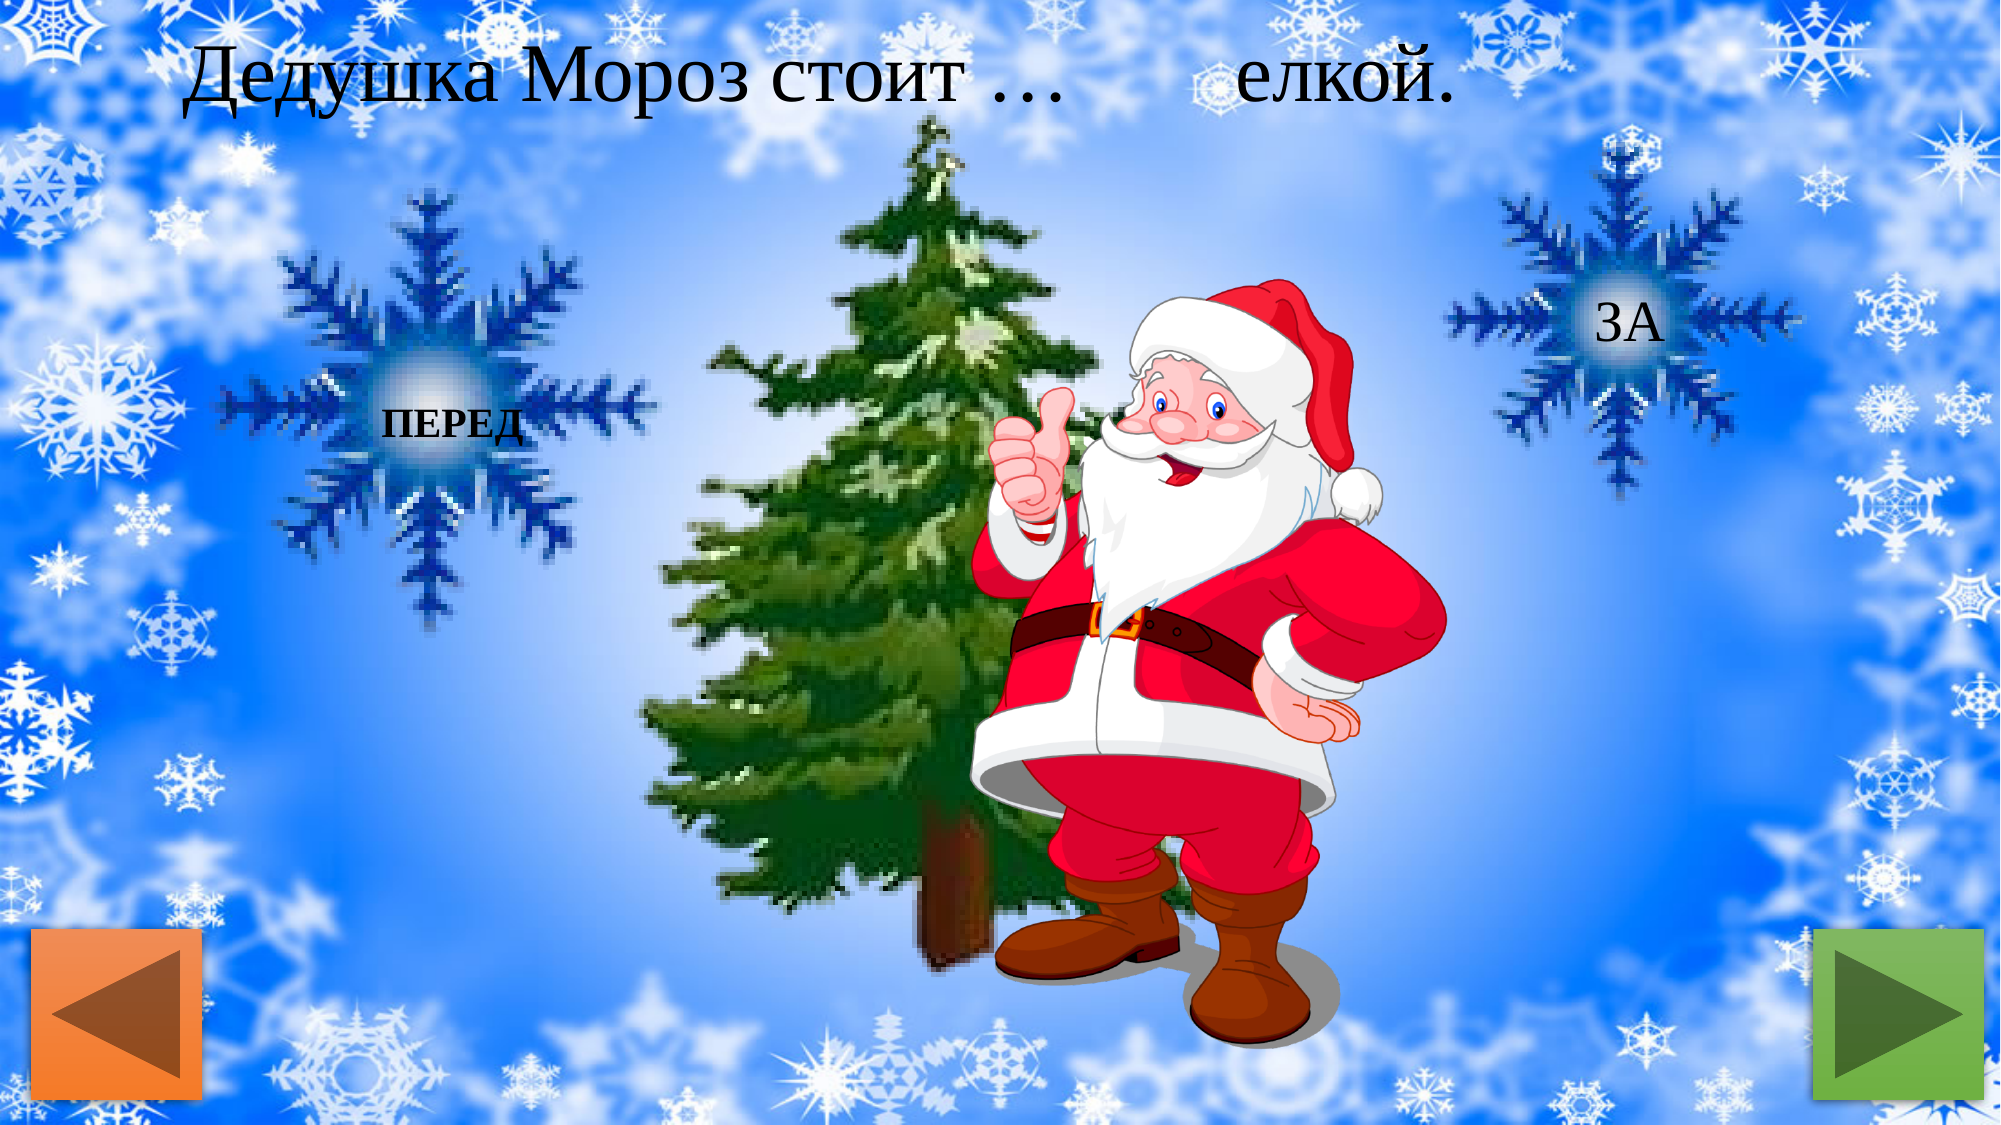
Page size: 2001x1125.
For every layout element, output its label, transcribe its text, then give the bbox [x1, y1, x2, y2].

text_box Дедушка Мороз стоит … елкой. [167, 10, 1739, 126]
text_box [1813, 928, 1985, 1100]
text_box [147, 127, 714, 689]
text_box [577, 34, 1602, 1060]
text_box [30, 928, 202, 1100]
picture [0, 0, 2001, 1125]
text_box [1394, 93, 1848, 548]
